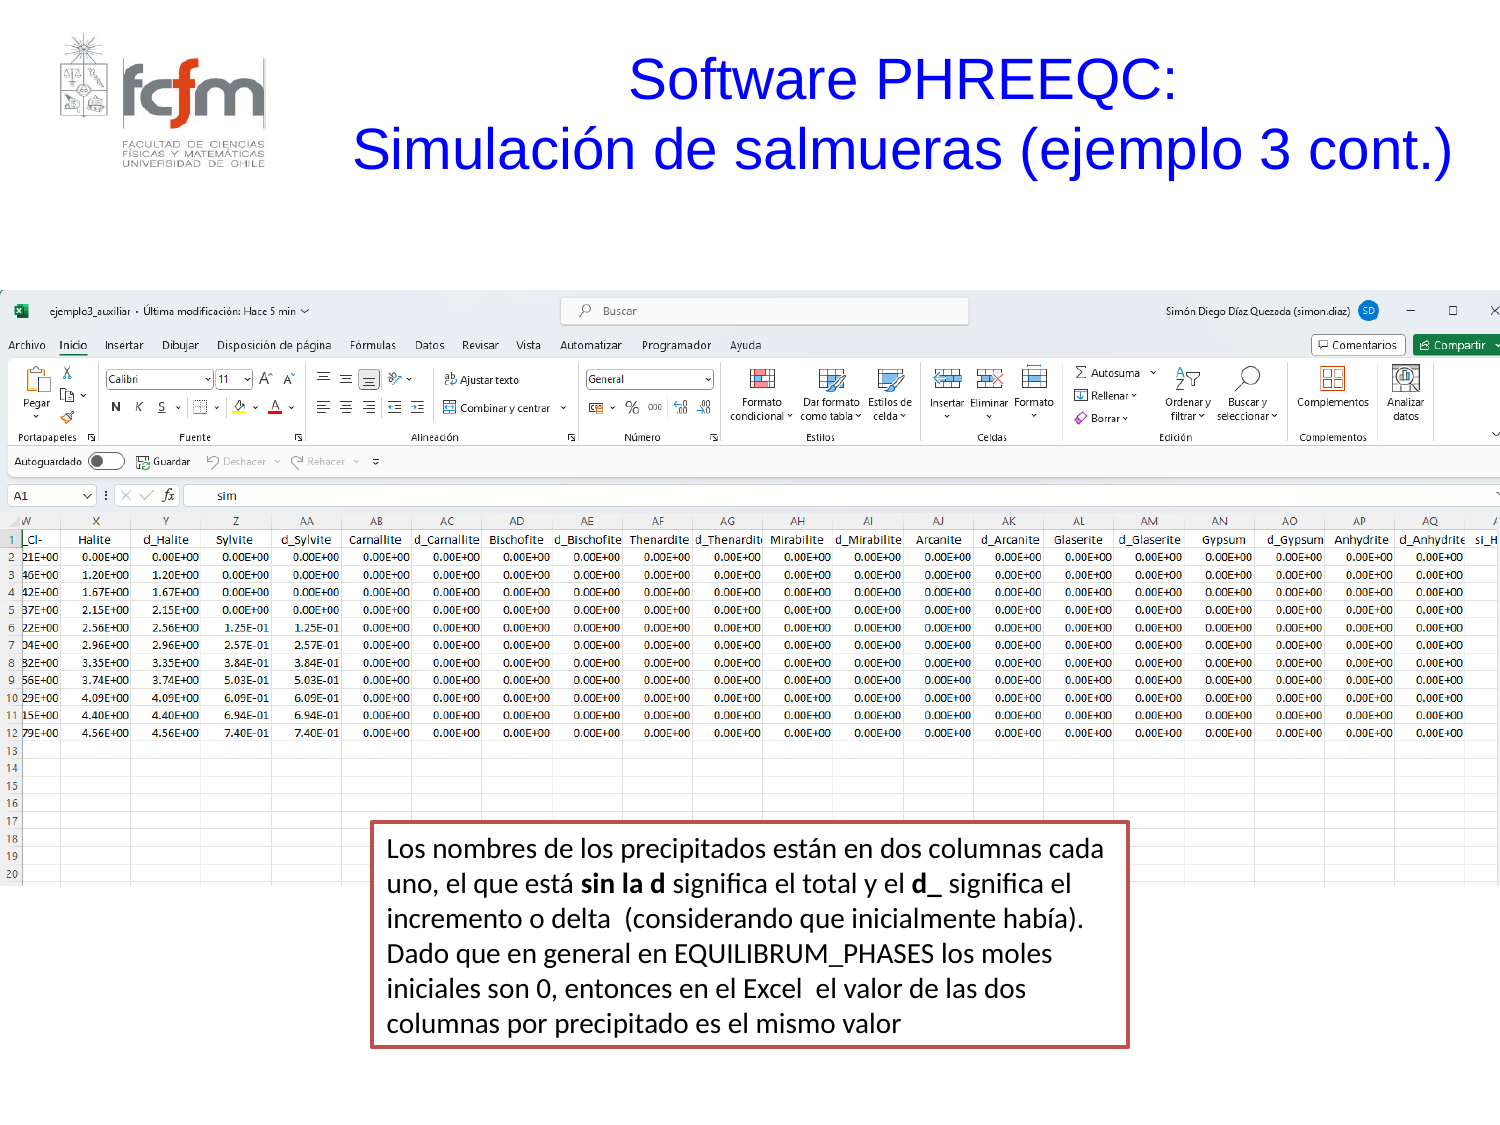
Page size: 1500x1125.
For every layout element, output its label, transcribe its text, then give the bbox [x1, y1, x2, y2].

text_box Los nombres de los precipitados están en dos columnas cada uno, el que está sin la d significa el total y el d_ significa el incremento o delta (considerando que inicialmente había). Dado que en general en EQUILIBRUM_PHASES los moles iniciales son 0, entonces en el Excel el valor de las dos columnas por precipitado es el mismo valor [370, 894, 1130, 1049]
text_box Software PHREEQC: Simulación de salmueras (ejemplo 3 cont.) [458, 16, 1350, 206]
picture [0, 290, 1500, 887]
